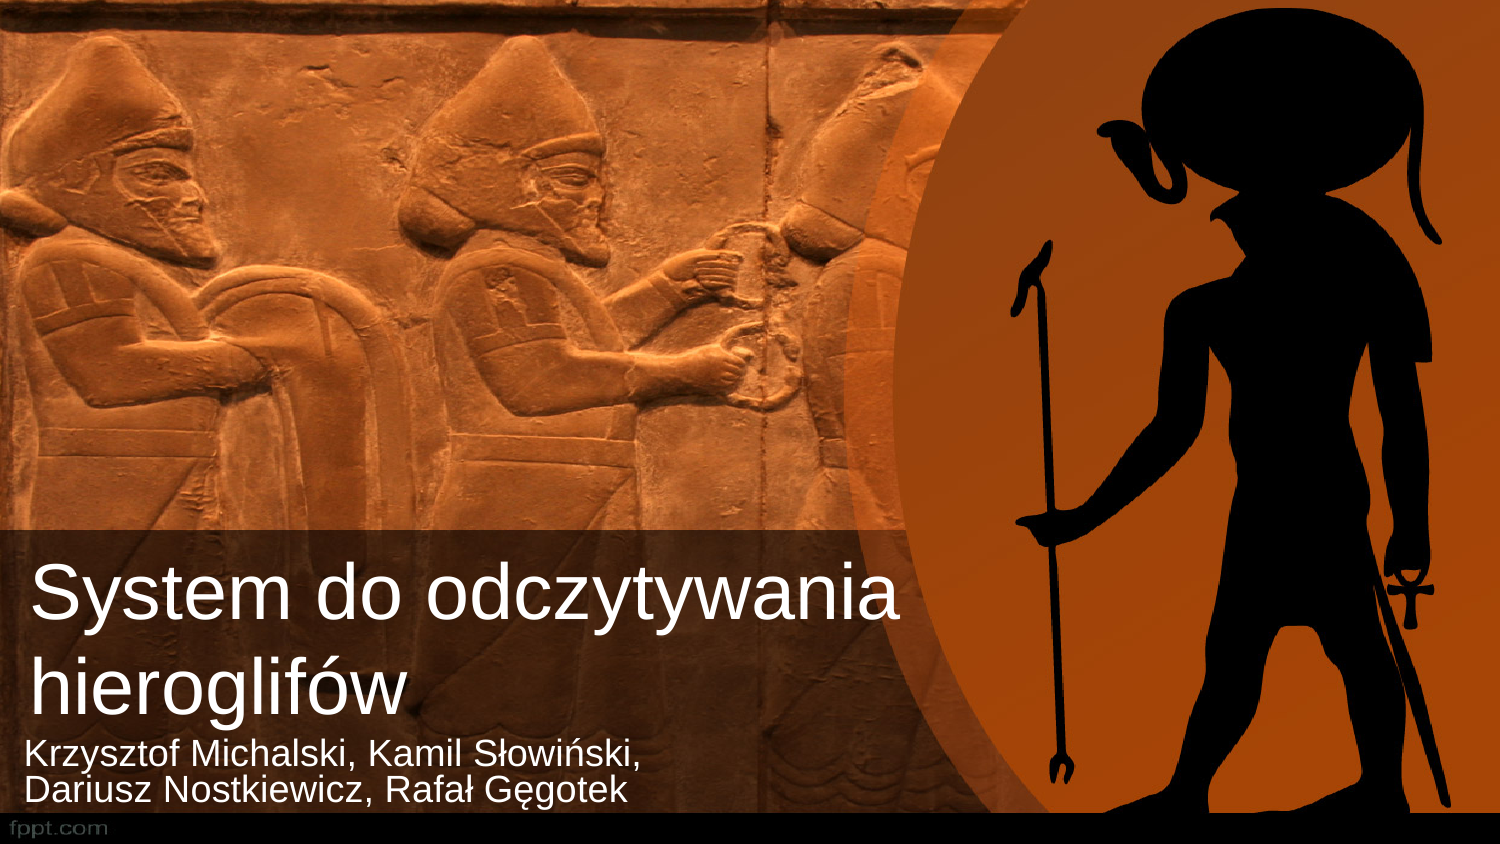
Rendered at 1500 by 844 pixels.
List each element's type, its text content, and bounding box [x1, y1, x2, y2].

picture [0, 0, 1500, 844]
title System do odczytywania hieroglifów [14, 549, 935, 722]
subtitle Krzysztof Michalski, Kamil Słowiński, Dariusz Nostkiewicz, Rafał Gęgotek [8, 729, 722, 808]
